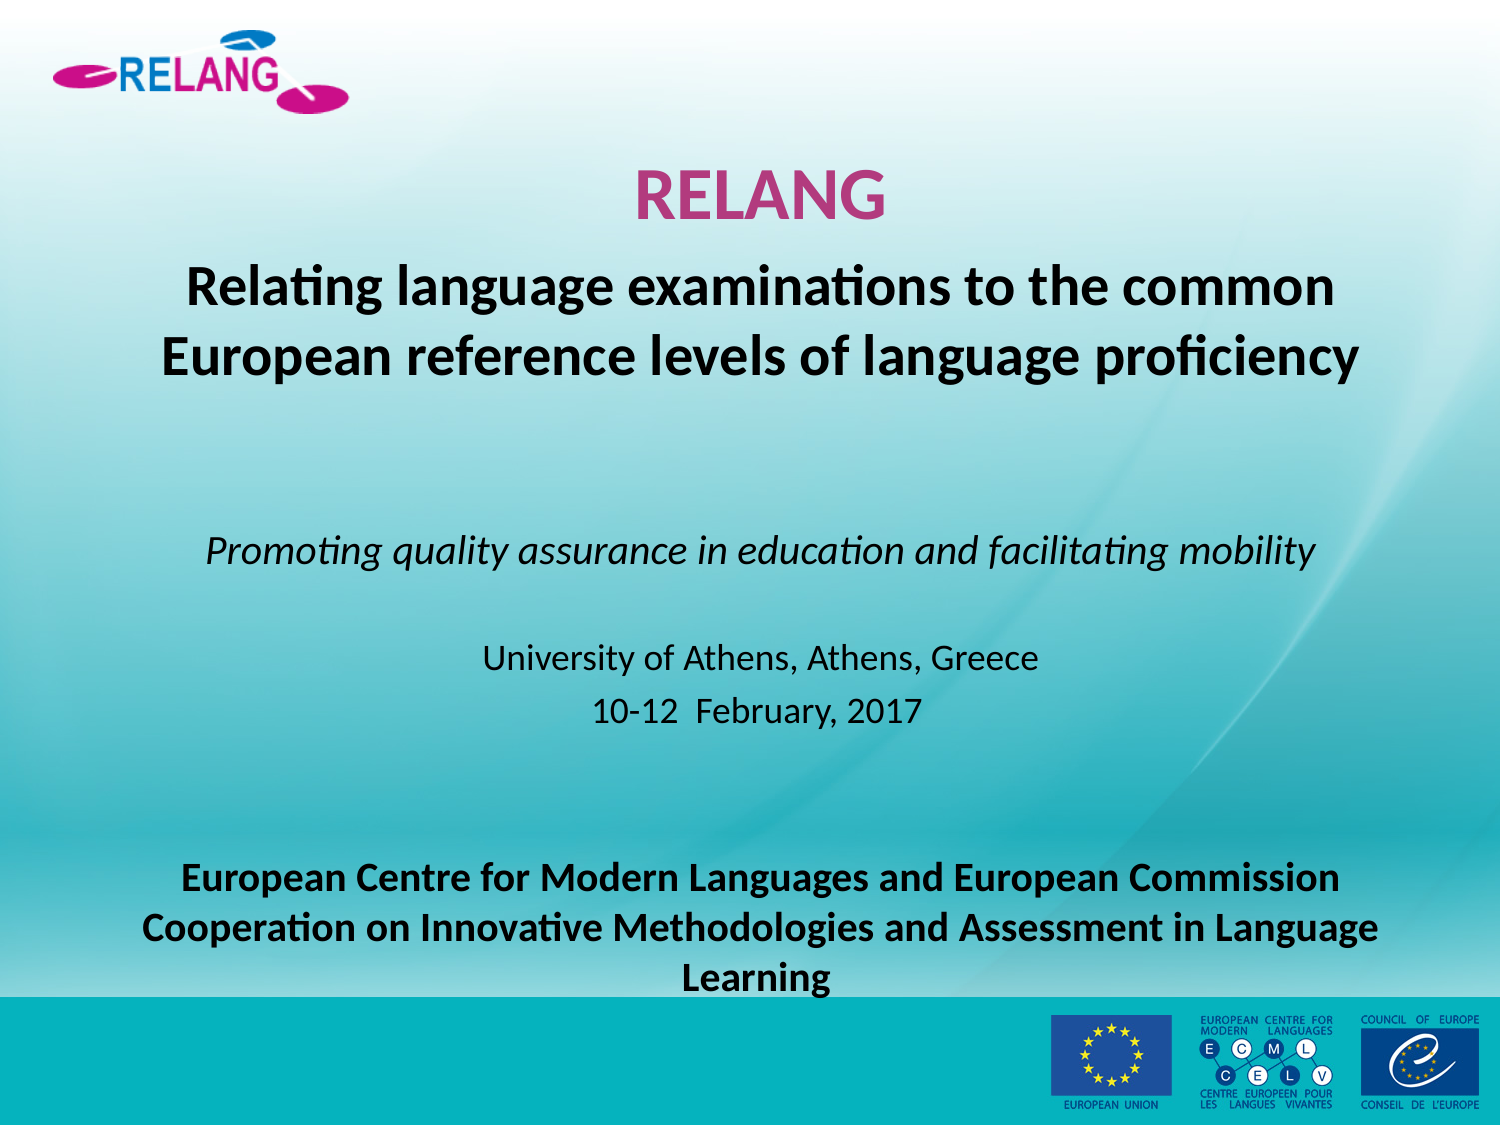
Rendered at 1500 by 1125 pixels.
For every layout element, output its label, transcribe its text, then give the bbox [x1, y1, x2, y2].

picture [0, 0, 1500, 1125]
text_box [374, 304, 1125, 365]
list RELANG Relating language examinations to the common European reference levels of language proficiency Promoting quality assurance in education and facilitating mobility University of Athens, Athens, Greece 10-12 February, 2017 European Centre for Modern Languages and European Commission Cooperation on Innovative Methodologies and Assessment in Language Learning [62, 137, 1460, 800]
